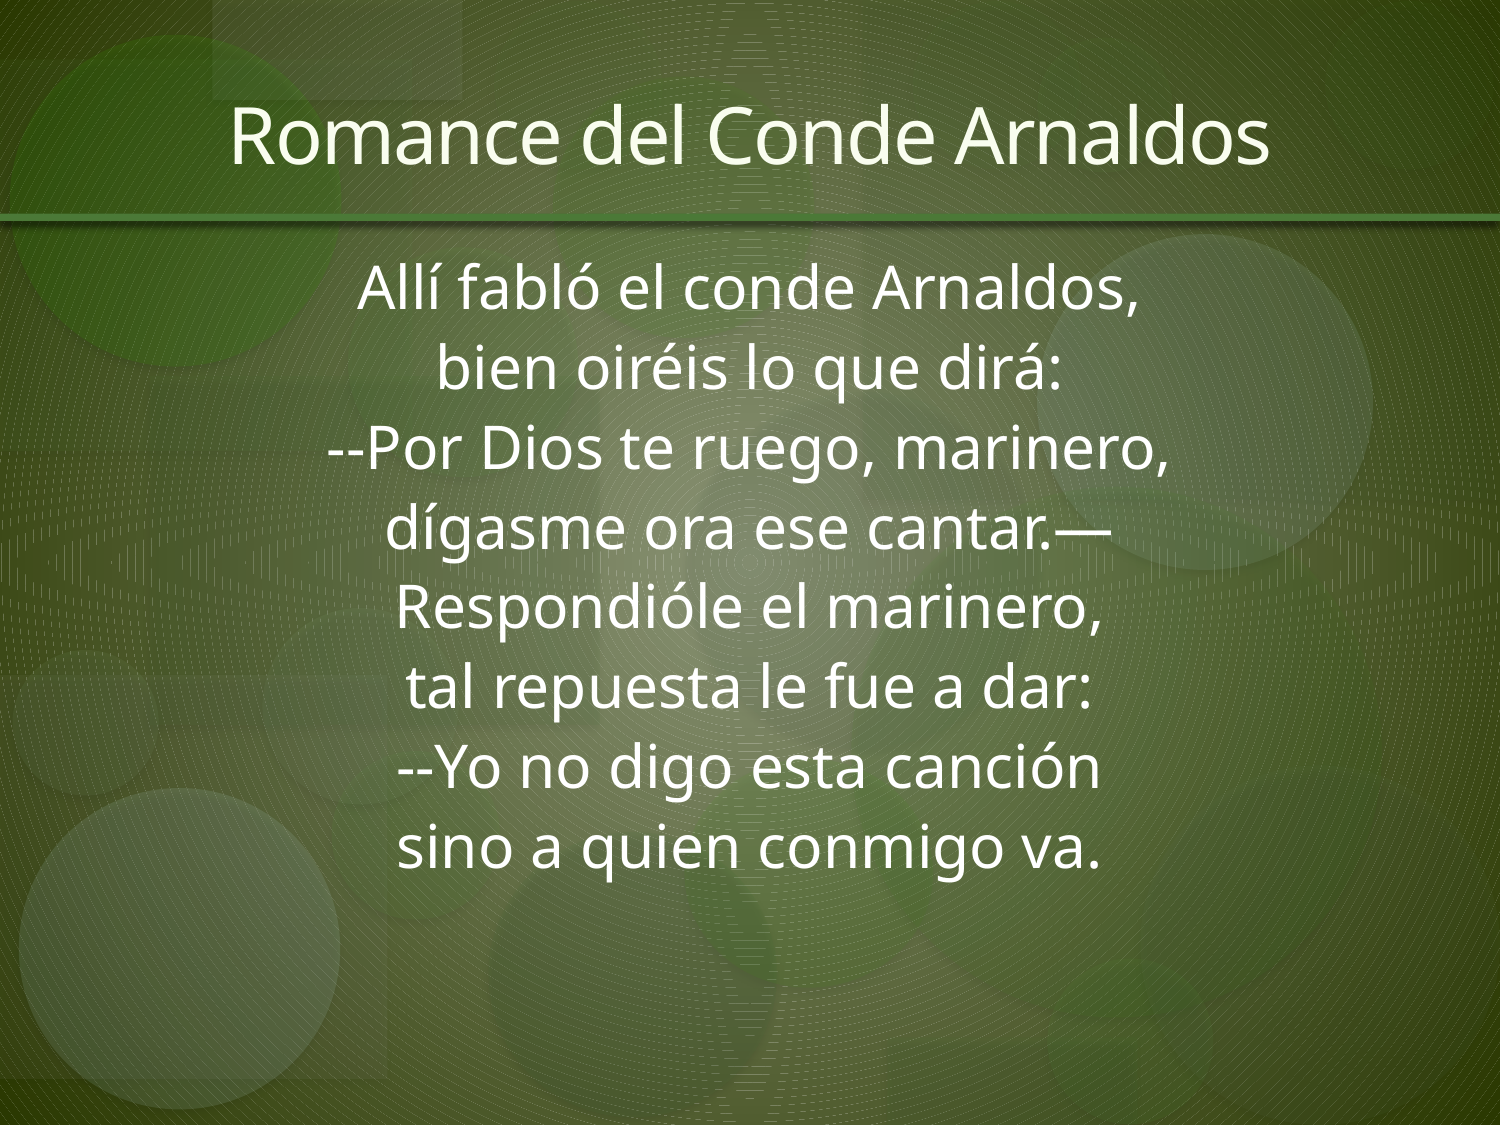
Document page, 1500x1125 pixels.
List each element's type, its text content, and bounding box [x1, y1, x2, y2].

list Allí fabló el conde Arnaldos, bien oiréis lo que dirá: --Por Dios te ruego, marinero, dígasme ora ese cantar.— Respondióle el marinero, tal repuesta le fue a dar: --Yo no digo esta canción sino a quien conmigo va. [75, 249, 1425, 1038]
title Romance del Conde Arnaldos [75, 50, 1425, 188]
